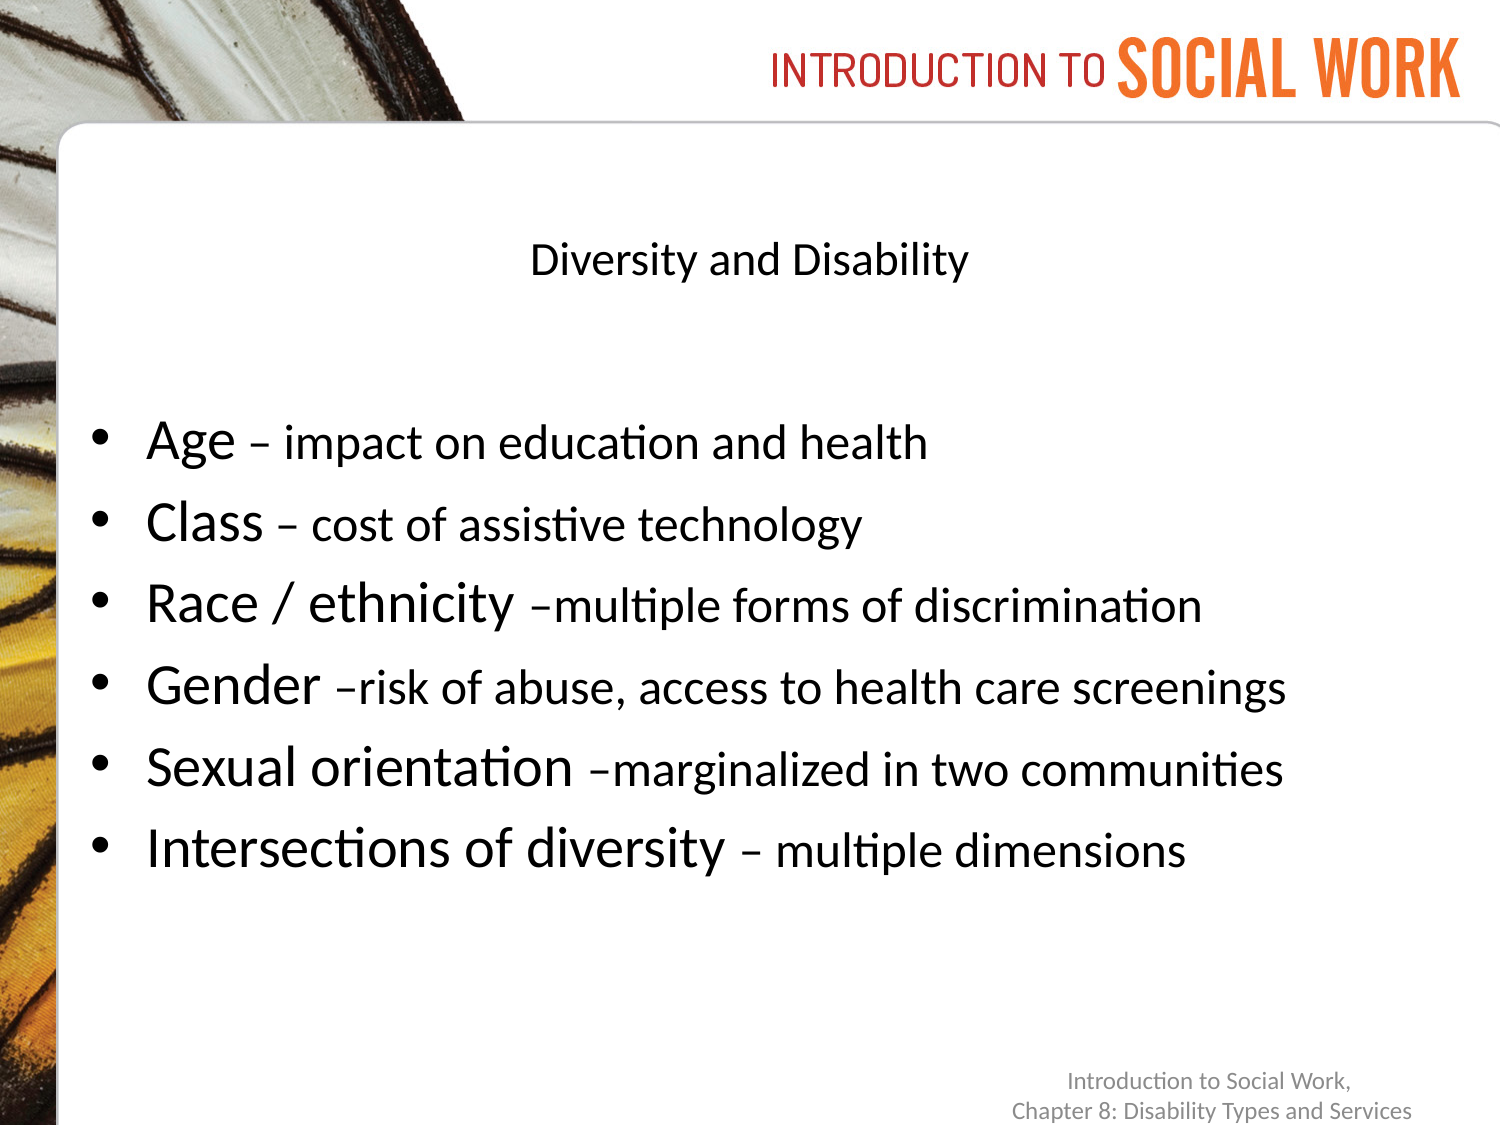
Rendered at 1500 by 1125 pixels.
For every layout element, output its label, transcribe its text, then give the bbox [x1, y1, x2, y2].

picture [0, 0, 1500, 1125]
title Diversity and Disability [75, 162, 1425, 312]
list Age – impact on education and health Class – cost of assistive technology Race / ethnicity –multiple forms of discrimination Gender –risk of abuse, access to health care screenings Sexual orientation –marginalized in two communities Intersections of diversity – multiple dimensions [75, 312, 1500, 1050]
footer Introduction to Social Work, Chapter 8: Disability Types and Services [950, 1065, 1475, 1125]
